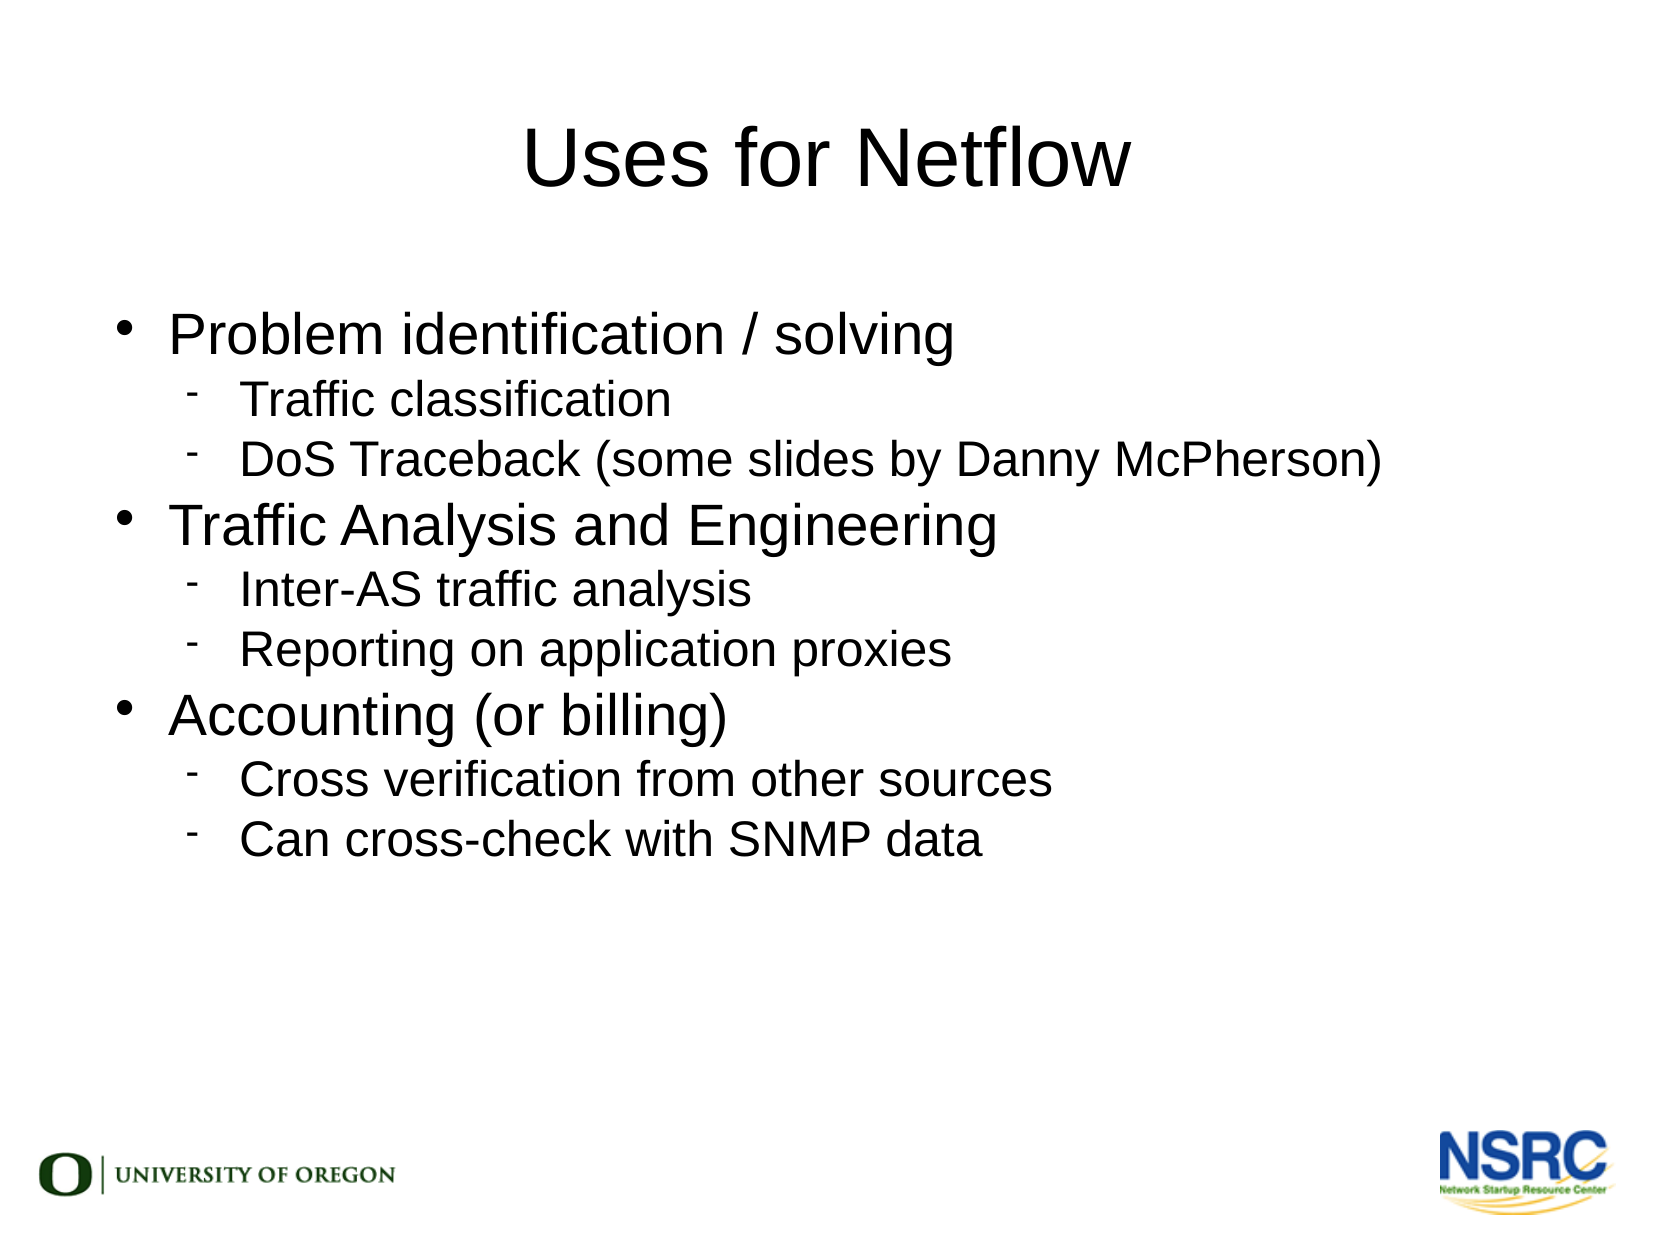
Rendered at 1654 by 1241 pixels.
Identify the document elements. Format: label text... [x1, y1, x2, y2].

picture [1440, 1130, 1616, 1215]
text_box Uses for Netflow [82, 49, 1571, 257]
picture [37, 1151, 397, 1198]
text_box Problem identification / solving Traffic classification DoS Traceback (some slides by Danny McPherson) Traffic Analysis and Engineering Inter-AS traffic analysis Reporting on application proxies Accounting (or billing) Cross verification from other sources Can cross-check with SNMP data [82, 289, 1571, 1108]
